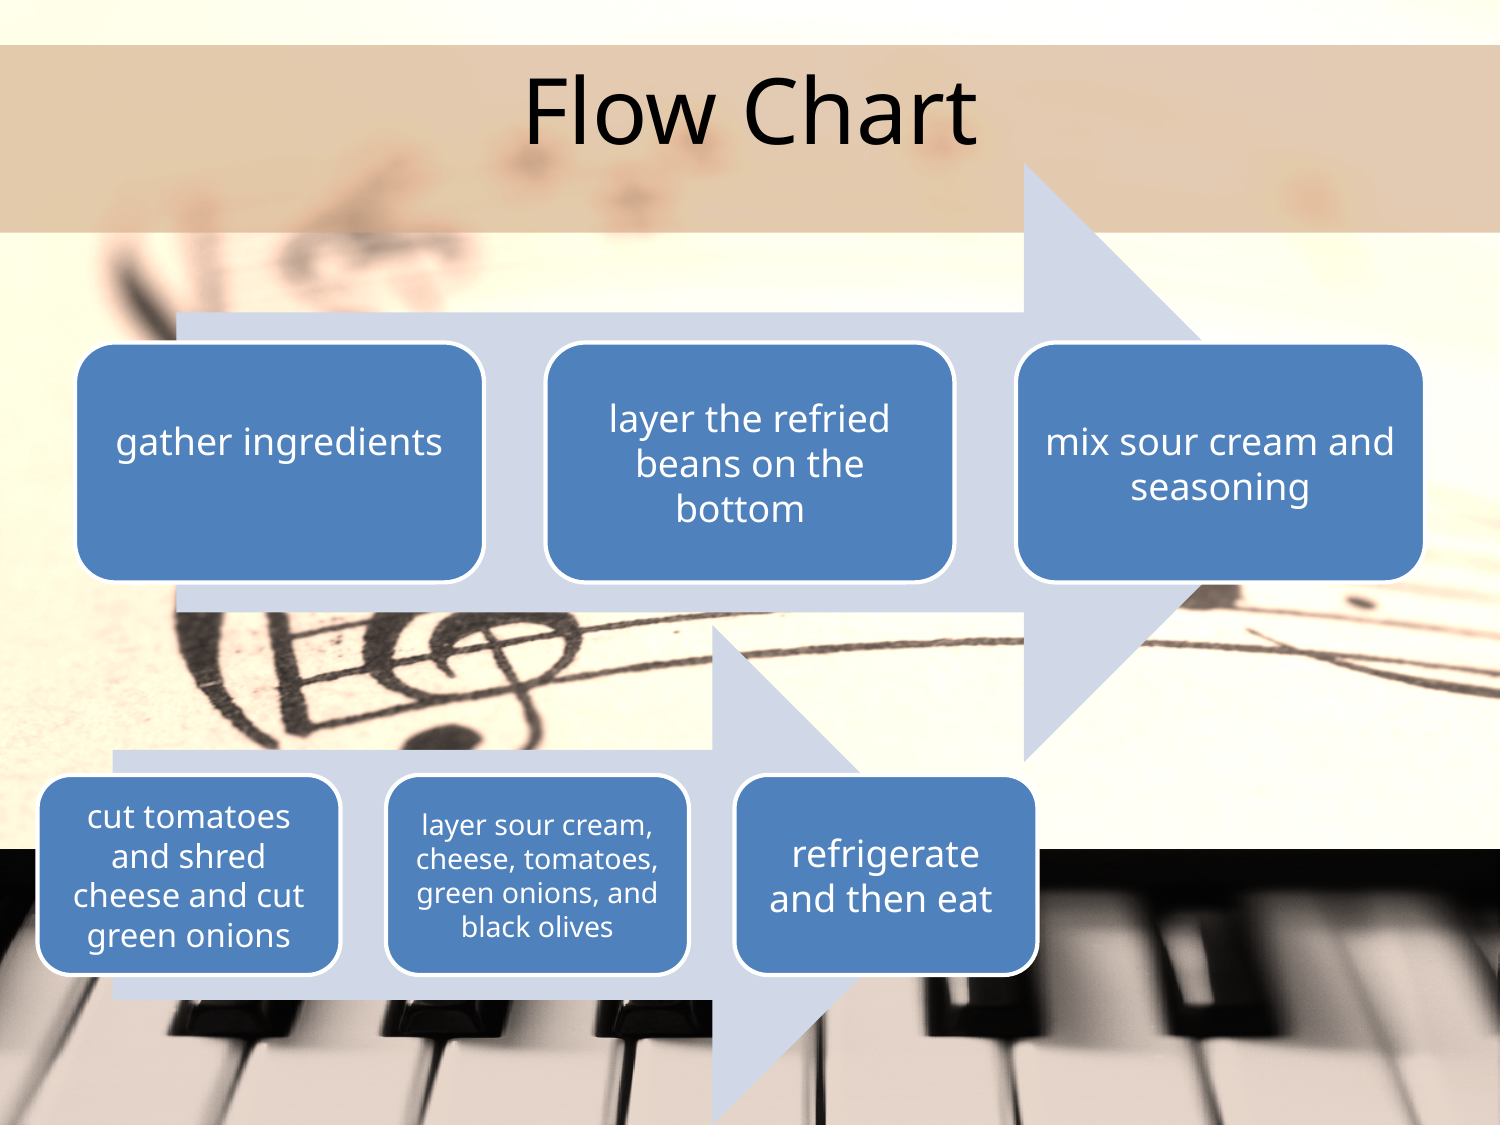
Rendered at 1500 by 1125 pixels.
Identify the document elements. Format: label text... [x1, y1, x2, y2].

title Flow Chart [0, 45, 1500, 233]
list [74, 162, 1426, 763]
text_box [37, 624, 1038, 1125]
